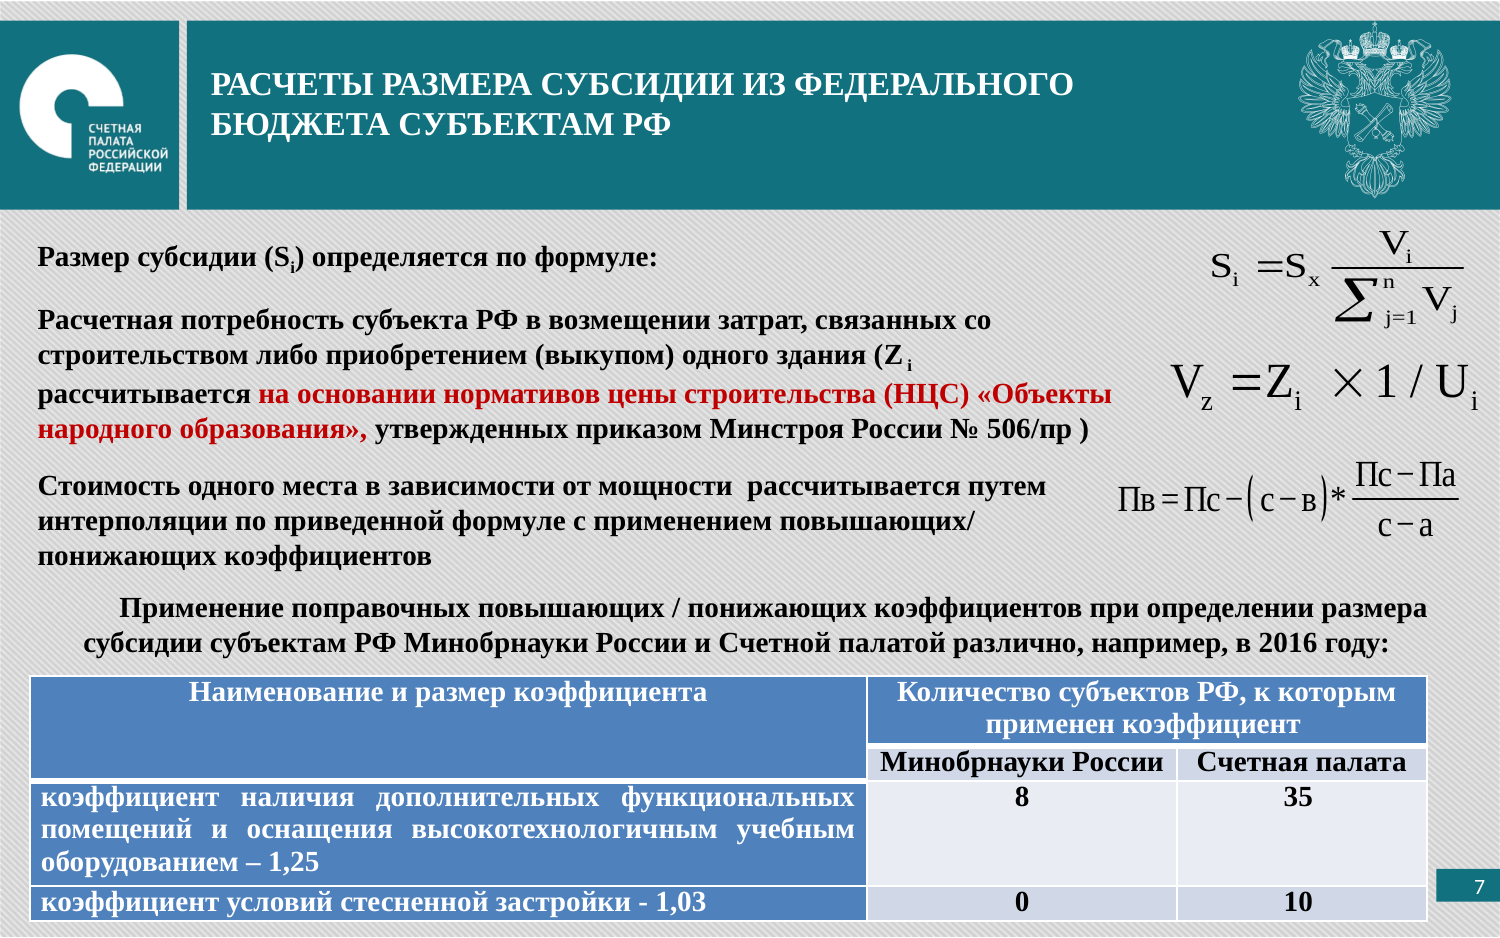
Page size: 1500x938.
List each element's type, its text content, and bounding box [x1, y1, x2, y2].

table_cell Минобрнауки России [868, 749, 1176, 780]
text_box Стоимость одного места в зависимости от мощности рассчитывается путем интерполяции по приведенной формуле с применением повышающих/ понижающих коэффициентов [22, 458, 1098, 579]
table_cell 35 [1178, 782, 1426, 885]
table_cell коэффициент наличия дополнительных функциональных помещений и оснащения высокотехнологичным учебным оборудованием – 1,25 [31, 784, 866, 885]
picture [0, 1, 1500, 937]
table_cell 10 [1178, 887, 1426, 920]
table_header Наименование и размер коэффициента [31, 677, 866, 778]
table_cell коэффициент условий стесненной застройки - 1,03 [31, 887, 866, 920]
table_cell Счетная палата [1178, 749, 1426, 780]
table_cell 0 [868, 887, 1176, 920]
table_header Количество субъектов РФ, к которым применен коэффициент [868, 677, 1426, 743]
table_cell 8 [868, 782, 1176, 885]
text_box Размер субсидии (Si) определяется по формуле: [22, 230, 773, 285]
text_box РАСЧЕТЫ РАЗМЕРА СУБСИДИИ ИЗ ФЕДЕРАЛЬНОГО БЮДЖЕТА СУБЪЕКТАМ РФ [196, 54, 1236, 149]
text_box Расчетная потребность субъекта РФ в возмещении затрат, связанных со строительством либо приобретением (выкупом) одного здания (Z i рассчитывается на основании нормативов цены строительства (НЦС) «Объекты народного образования», утвержденных приказом Минстроя России № 506/пр ) [22, 292, 1145, 453]
text_box Применение поправочных повышающих / понижающих коэффициентов при определении размера субсидии субъектам РФ Минобрнауки России и Счетной палатой различно, например, в 2016 году: [29, 580, 1445, 666]
